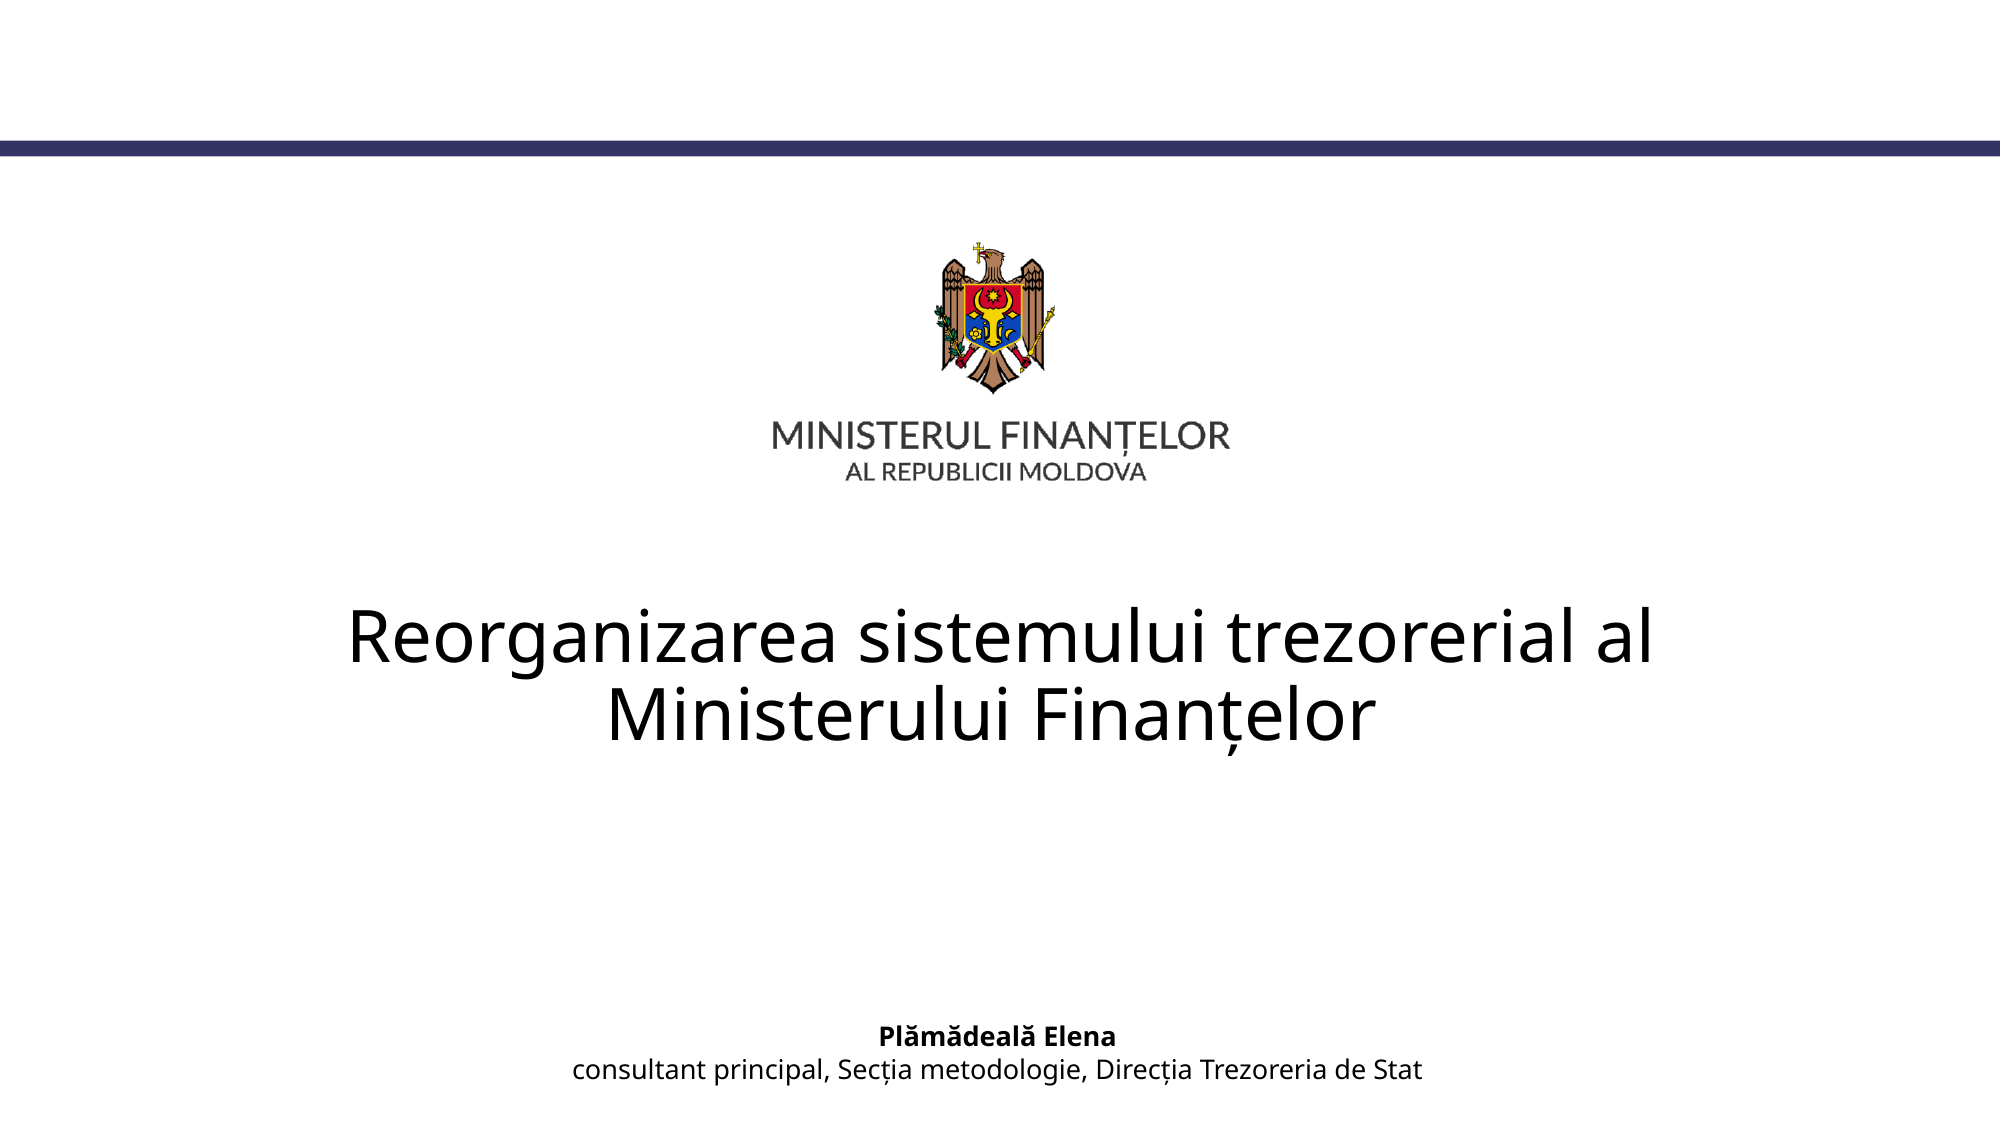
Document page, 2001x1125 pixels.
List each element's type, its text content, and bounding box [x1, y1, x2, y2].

text_box Plămădeală Elena consultant principal, Secția metodologie, Direcția Trezoreria de Stat [446, 1012, 1549, 1092]
picture [773, 242, 1230, 481]
title Reorganizarea sistemului trezorerial al Ministerului Finanțelor [138, 591, 1864, 765]
